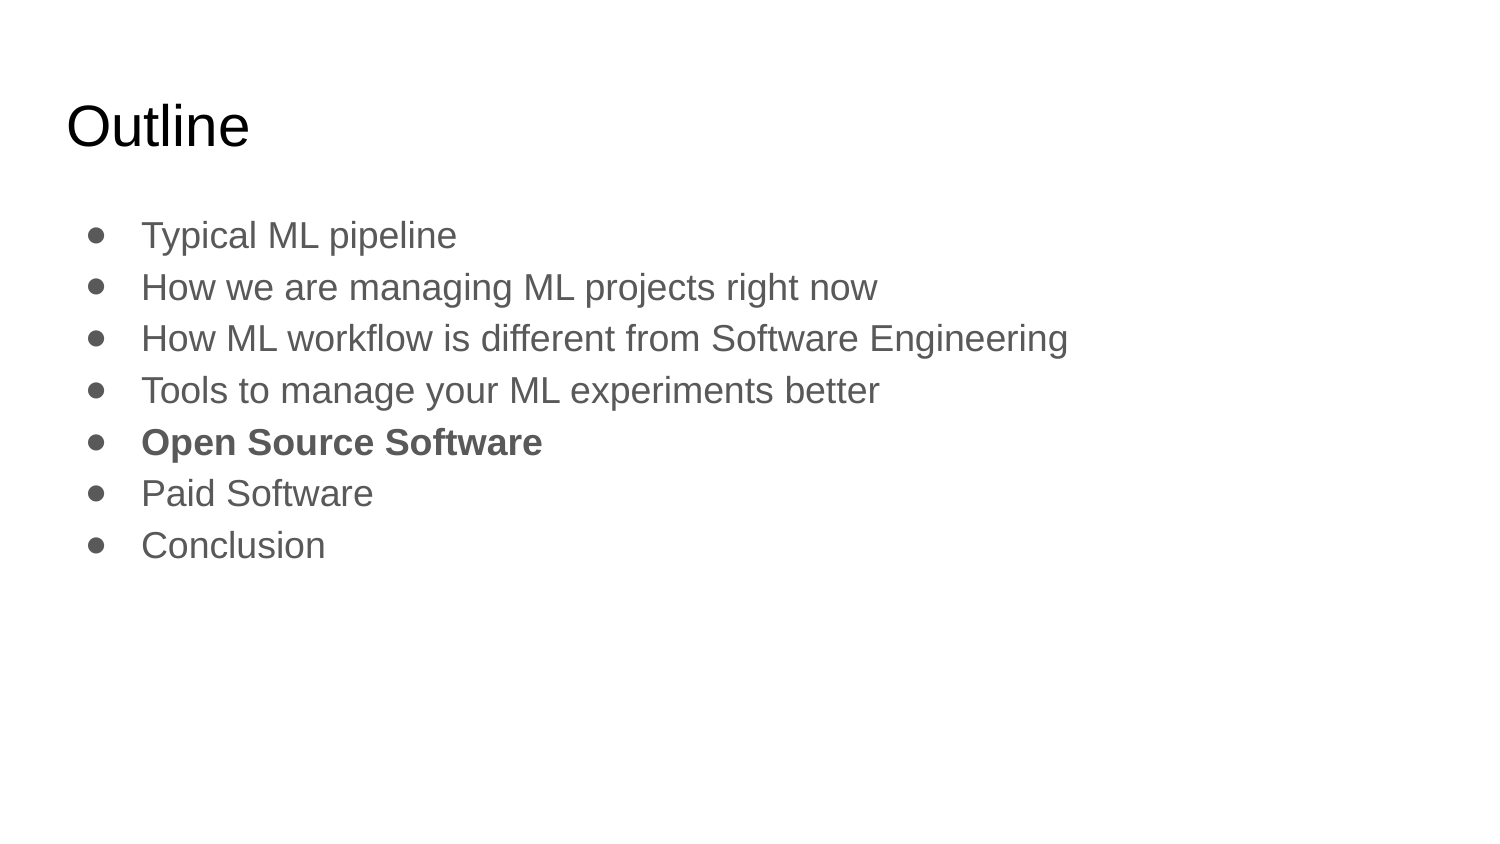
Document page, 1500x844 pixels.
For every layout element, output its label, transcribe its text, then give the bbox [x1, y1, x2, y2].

title Outline [51, 72, 1449, 167]
list Typical ML pipeline How we are managing ML projects right now How ML workflow is different from Software Engineering Tools to manage your ML experiments better Open Source Software Paid Software Conclusion [51, 189, 1449, 750]
